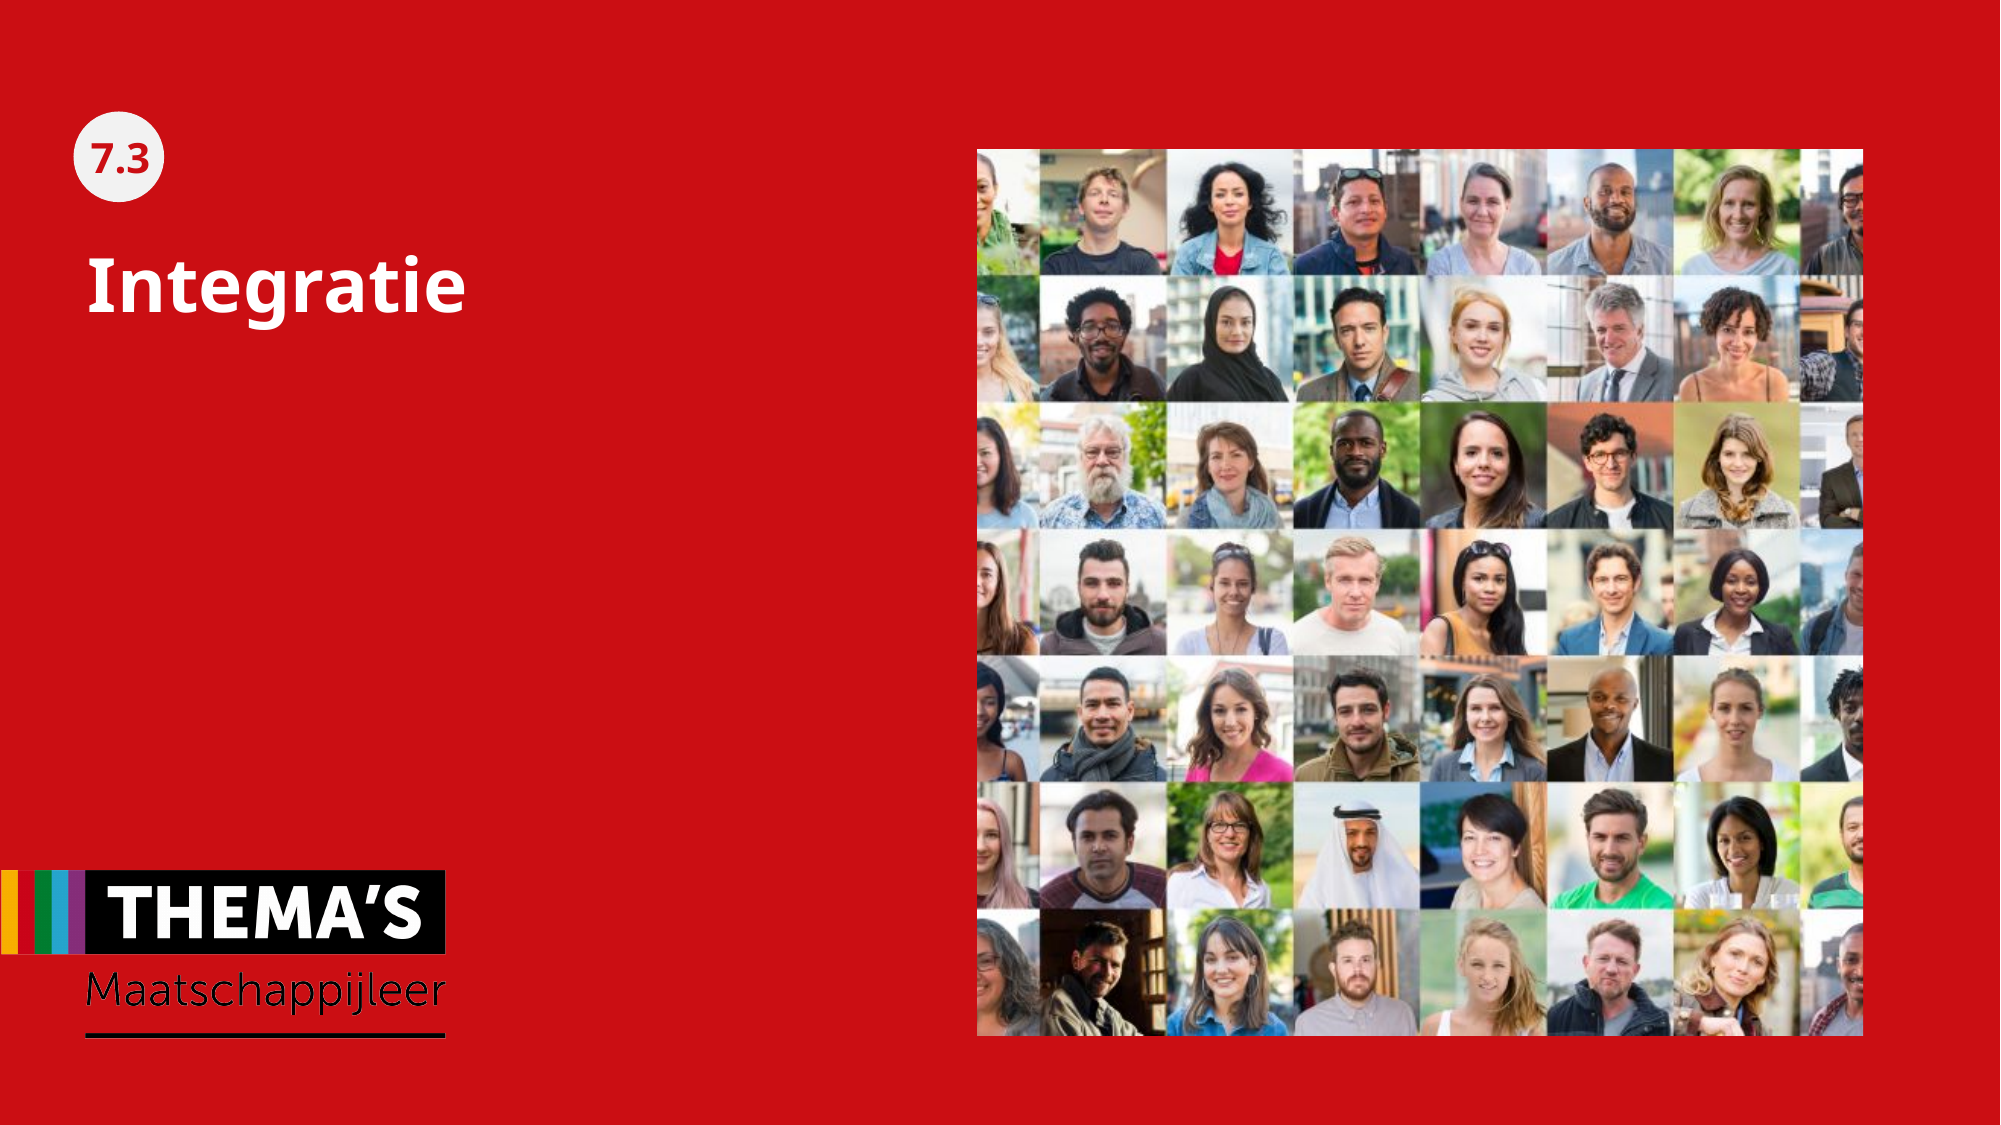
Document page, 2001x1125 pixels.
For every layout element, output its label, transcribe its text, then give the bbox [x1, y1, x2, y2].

title 7.3 [71, 102, 170, 190]
picture [0, 786, 474, 1125]
picture [977, 149, 1864, 1036]
list Integratie [72, 240, 928, 769]
